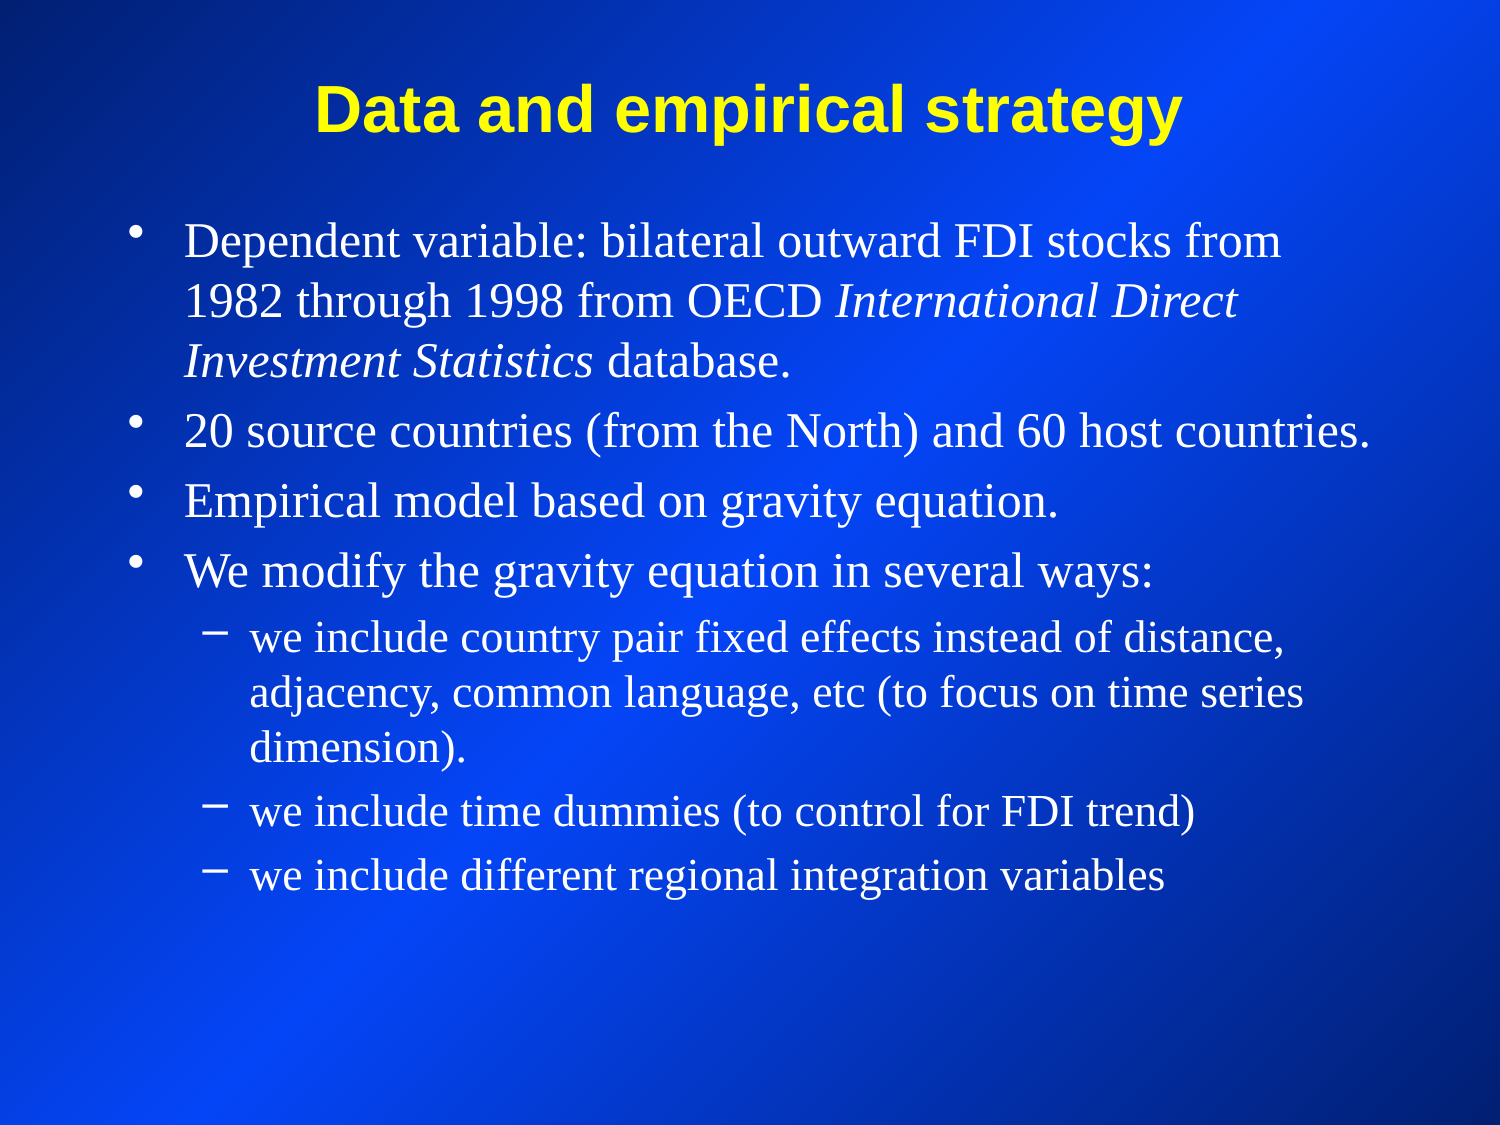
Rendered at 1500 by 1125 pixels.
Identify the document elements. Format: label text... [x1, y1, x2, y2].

list Dependent variable: bilateral outward FDI stocks from 1982 through 1998 from OECD International Direct Investment Statistics database. 20 source countries (from the North) and 60 host countries. Empirical model based on gravity equation. We modify the gravity equation in several ways: we include country pair fixed effects instead of distance, adjacency, common language, etc (to focus on time series dimension). we include time dummies (to control for FDI trend) we include different regional integration variables [112, 199, 1388, 1001]
title Data and empirical strategy [112, 37, 1388, 176]
